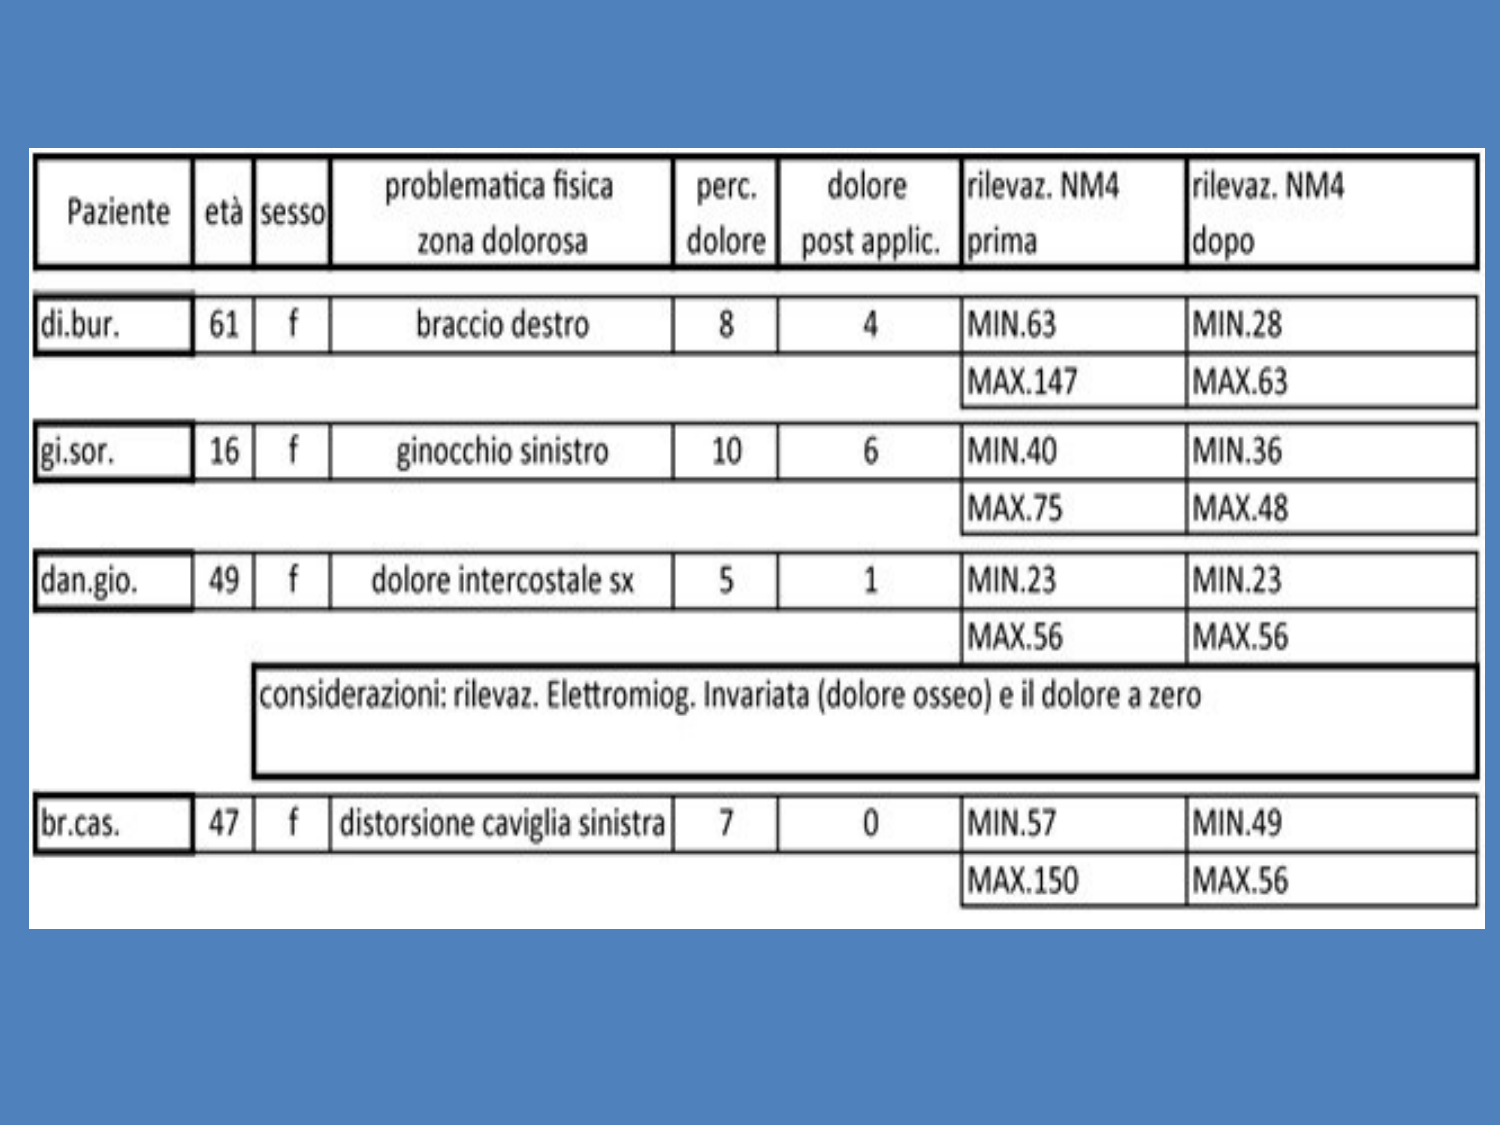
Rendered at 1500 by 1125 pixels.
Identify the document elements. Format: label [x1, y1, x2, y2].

picture [29, 148, 1485, 929]
